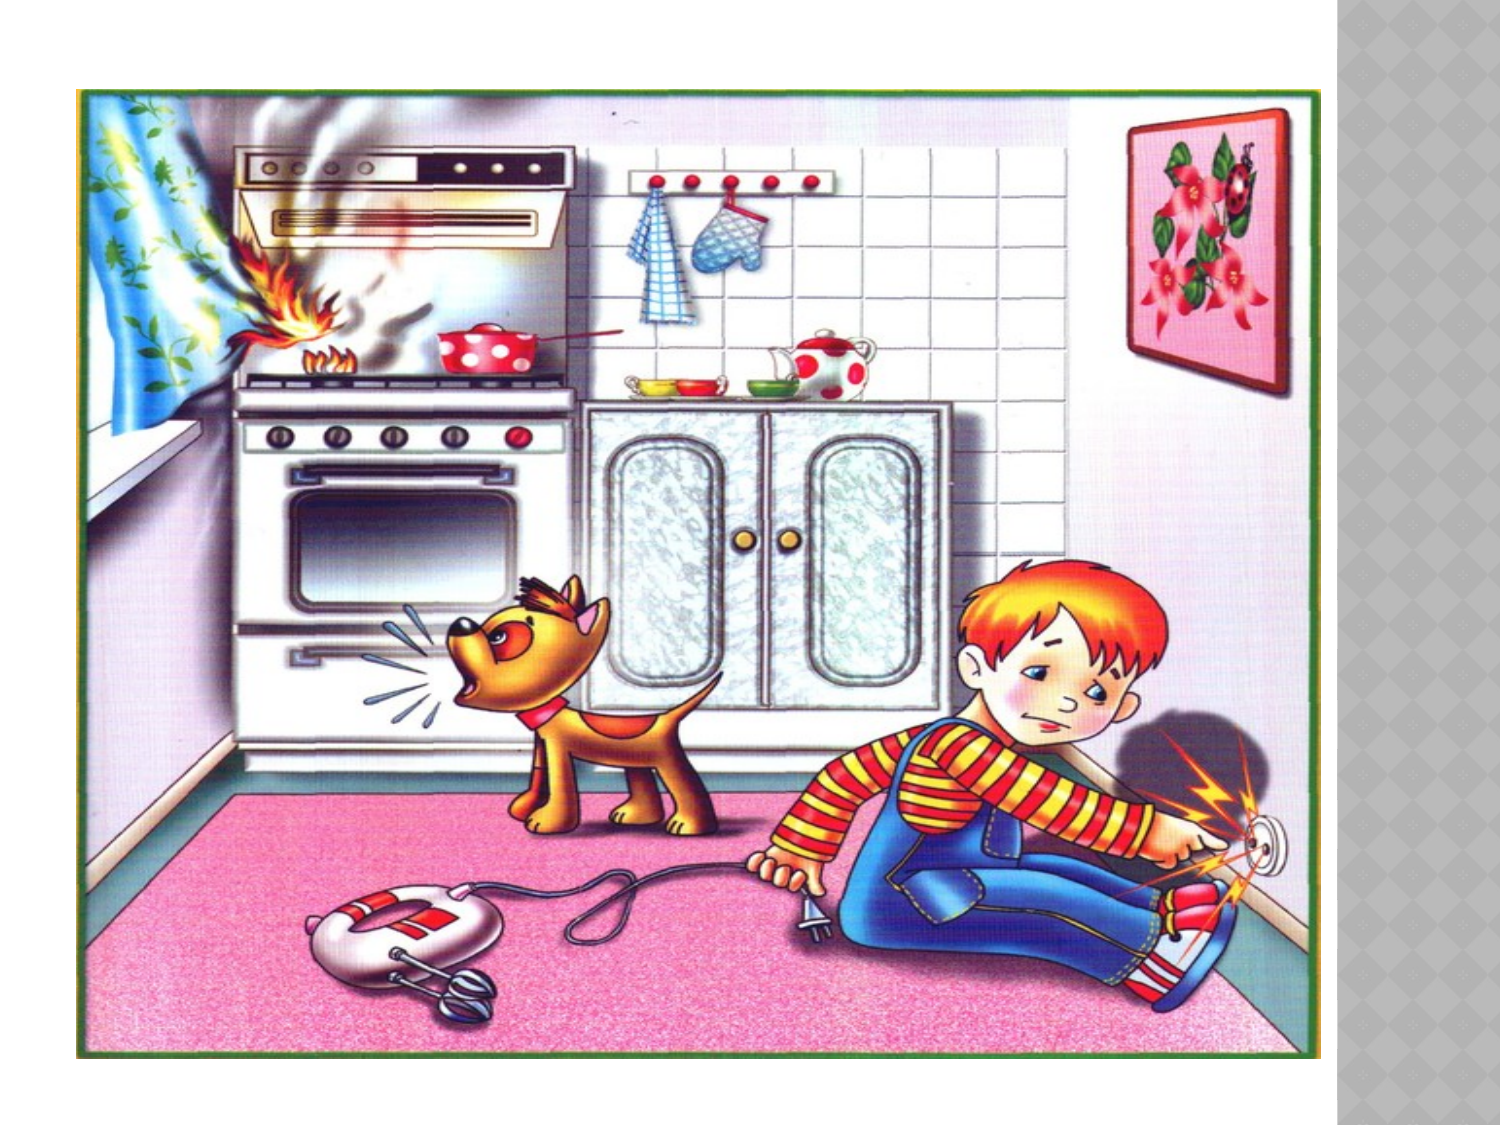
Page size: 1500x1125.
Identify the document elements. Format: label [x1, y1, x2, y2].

picture [76, 89, 1321, 1059]
